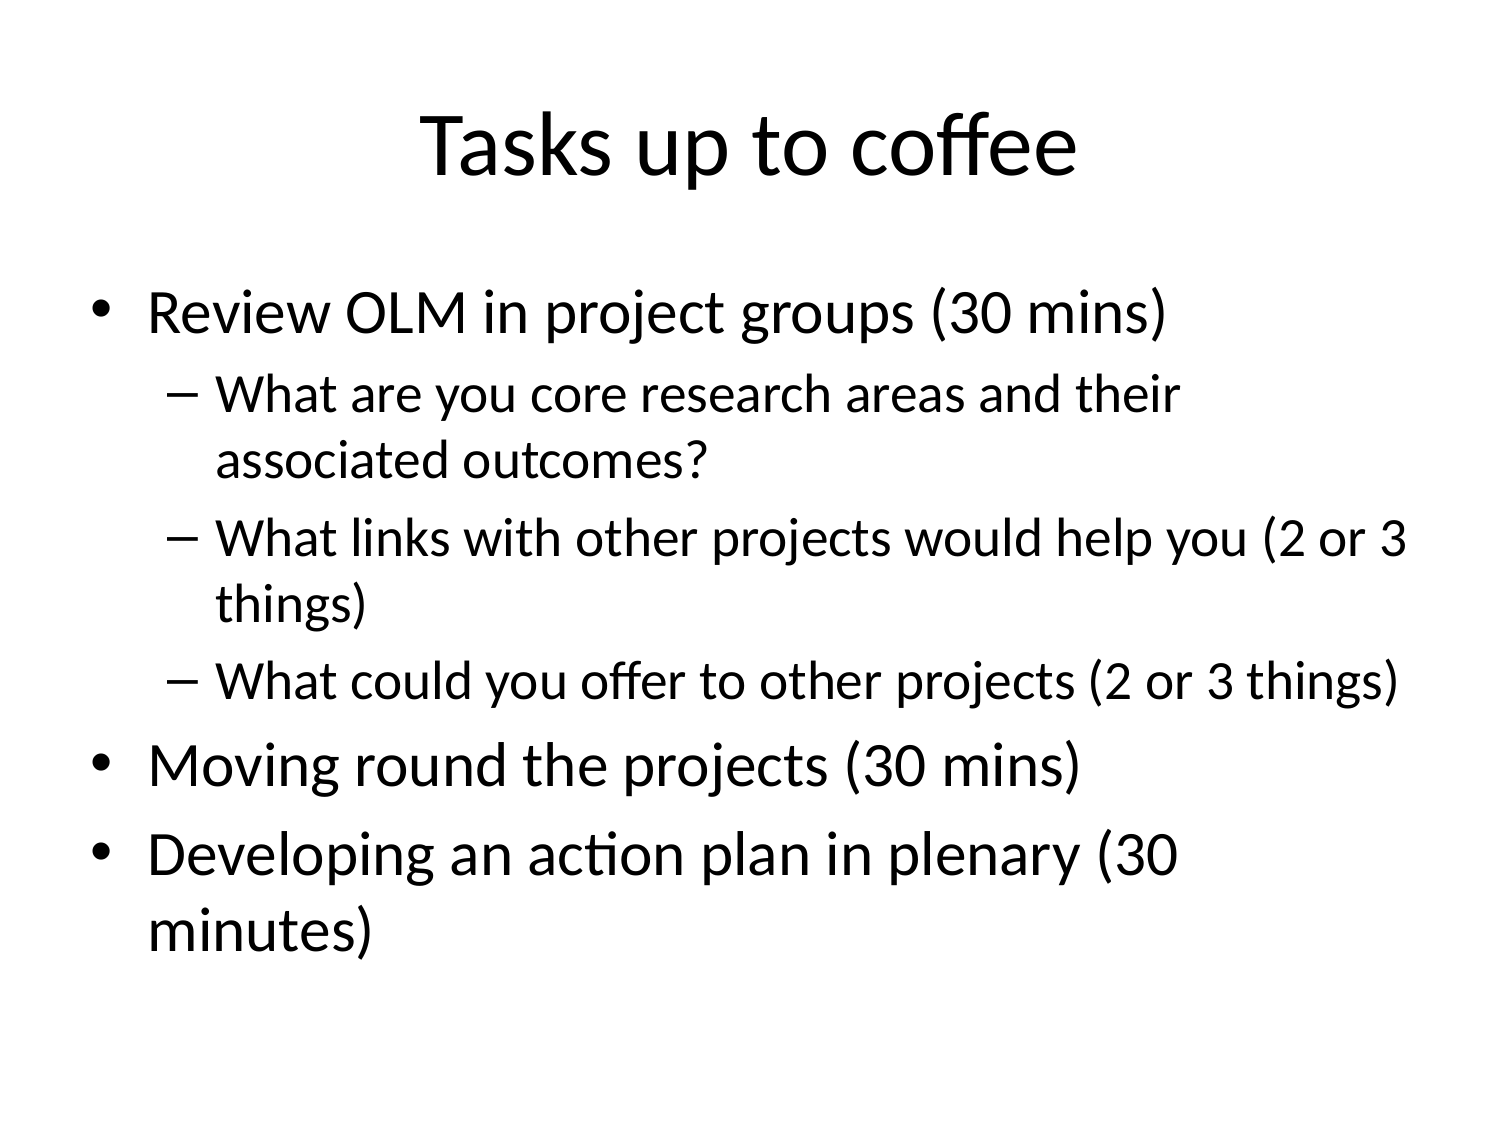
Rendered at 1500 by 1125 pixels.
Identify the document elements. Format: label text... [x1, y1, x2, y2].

title Tasks up to coffee [75, 45, 1425, 233]
list Review OLM in project groups (30 mins) What are you core research areas and their associated outcomes? What links with other projects would help you (2 or 3 things) What could you offer to other projects (2 or 3 things) Moving round the projects (30 mins) Developing an action plan in plenary (30 minutes) [75, 262, 1425, 1005]
